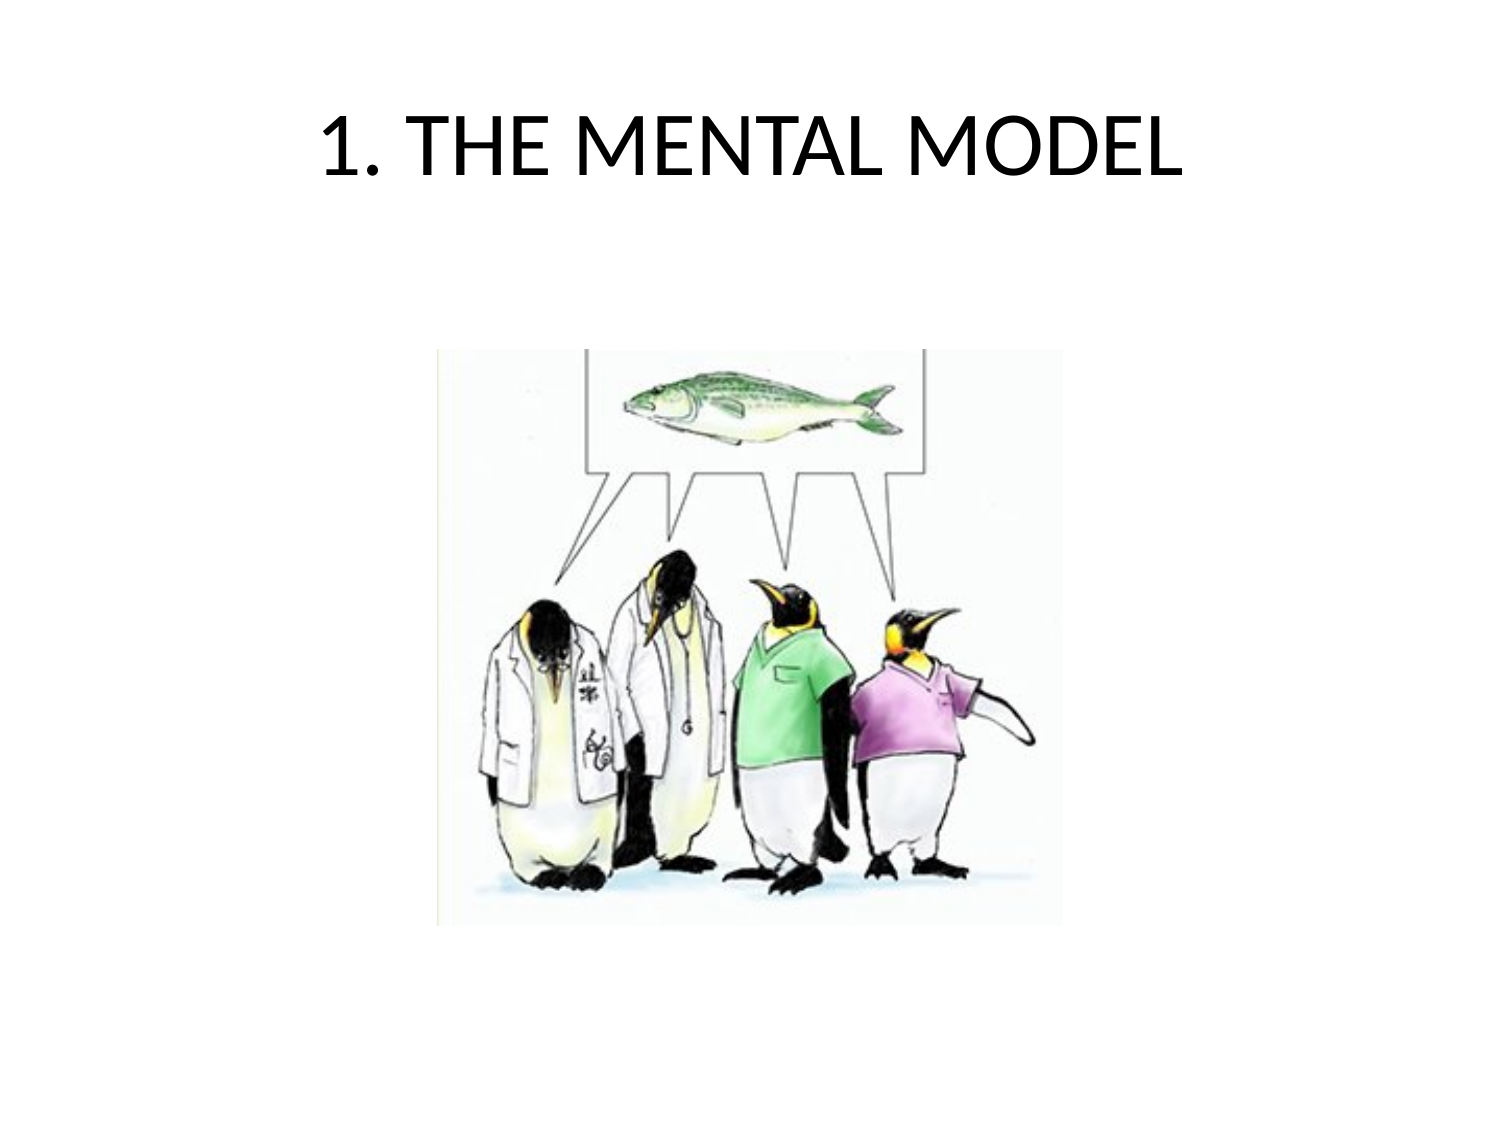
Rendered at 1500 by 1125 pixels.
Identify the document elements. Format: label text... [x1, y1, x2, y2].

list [437, 349, 1063, 926]
title 1. THE MENTAL MODEL [75, 45, 1425, 233]
